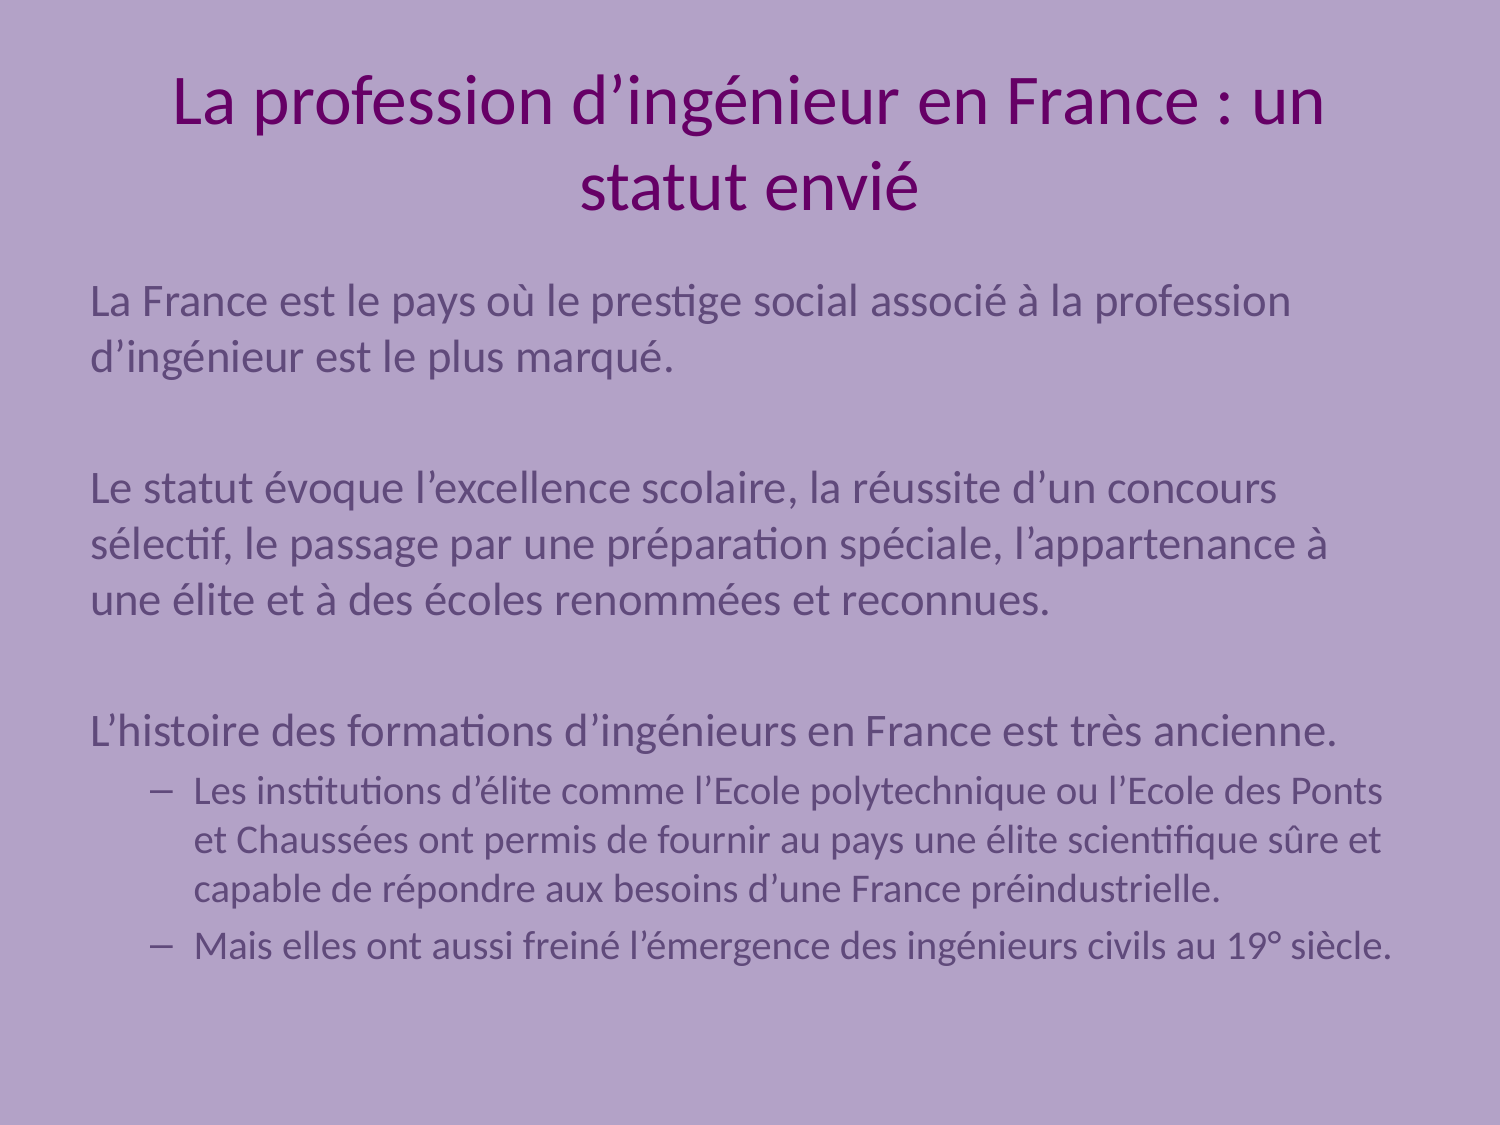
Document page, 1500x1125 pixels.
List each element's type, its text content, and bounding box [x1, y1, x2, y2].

list La France est le pays où le prestige social associé à la profession d’ingénieur est le plus marqué. Le statut évoque l’excellence scolaire, la réussite d’un concours sélectif, le passage par une préparation spéciale, l’appartenance à une élite et à des écoles renommées et reconnues. L’histoire des formations d’ingénieurs en France est très ancienne. Les institutions d’élite comme l’Ecole polytechnique ou l’Ecole des Ponts et Chaussées ont permis de fournir au pays une élite scientifique sûre et capable de répondre aux besoins d’une France préindustrielle. Mais elles ont aussi freiné l’émergence des ingénieurs civils au 19° siècle. [75, 262, 1425, 1005]
title La profession d’ingénieur en France : un statut envié [75, 45, 1425, 233]
